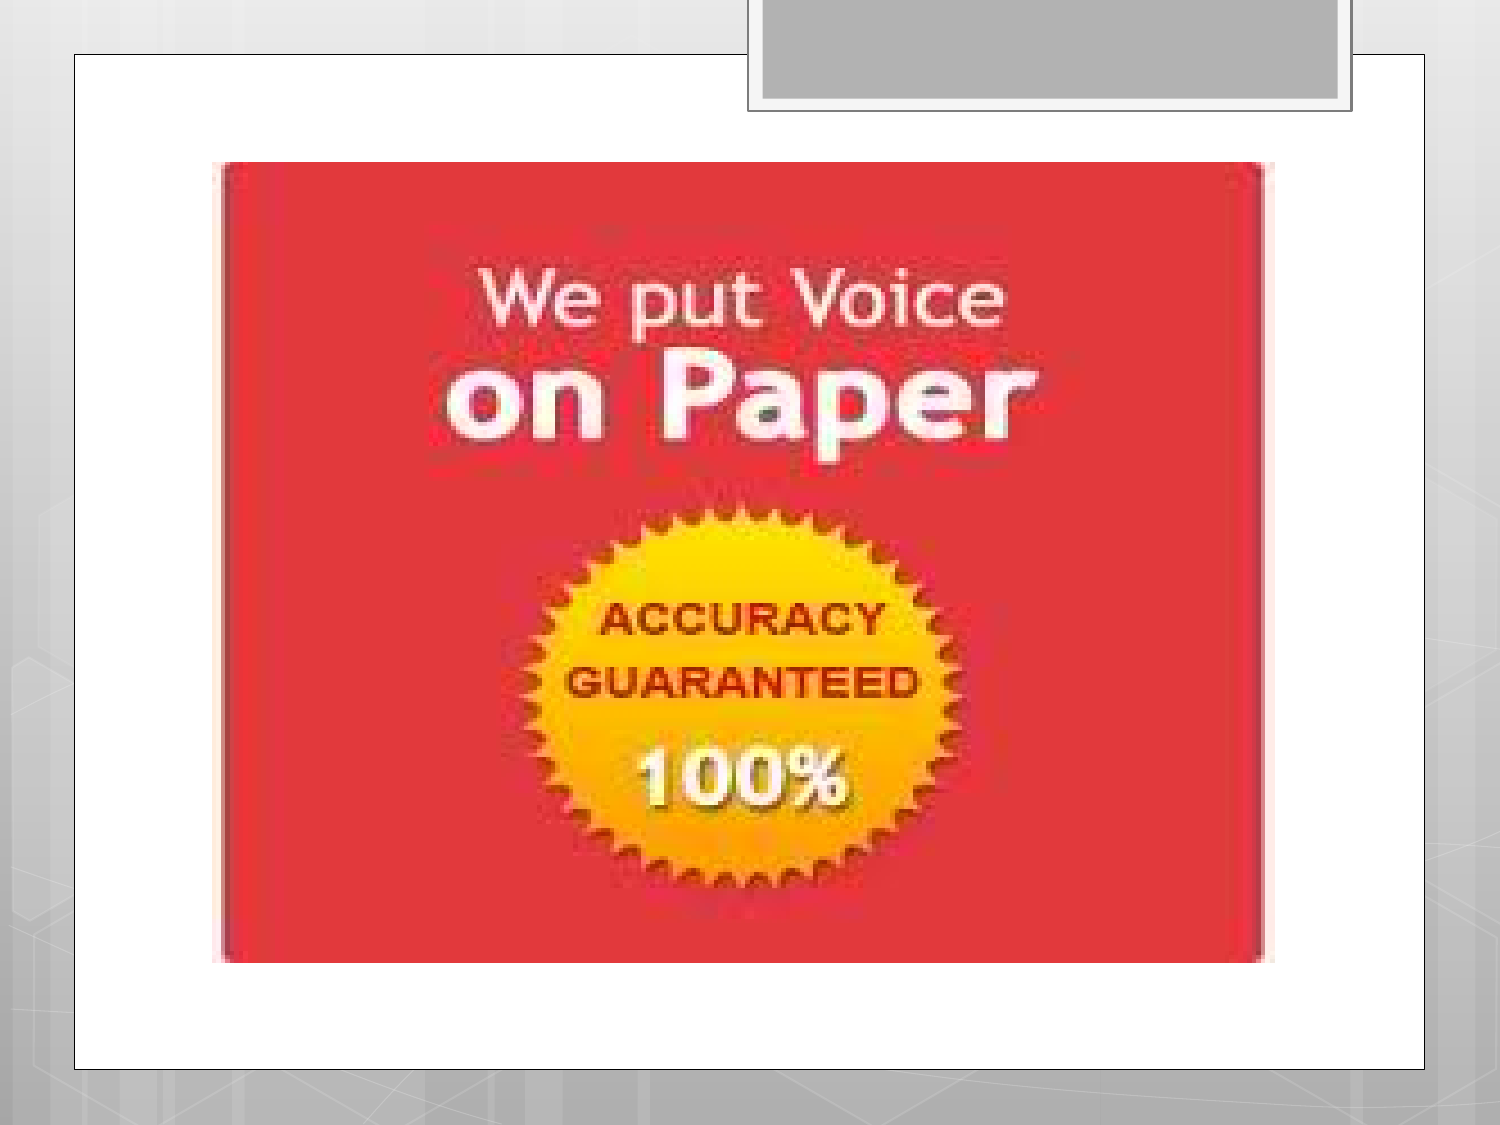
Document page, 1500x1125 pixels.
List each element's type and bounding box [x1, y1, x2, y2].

list [212, 162, 1276, 963]
